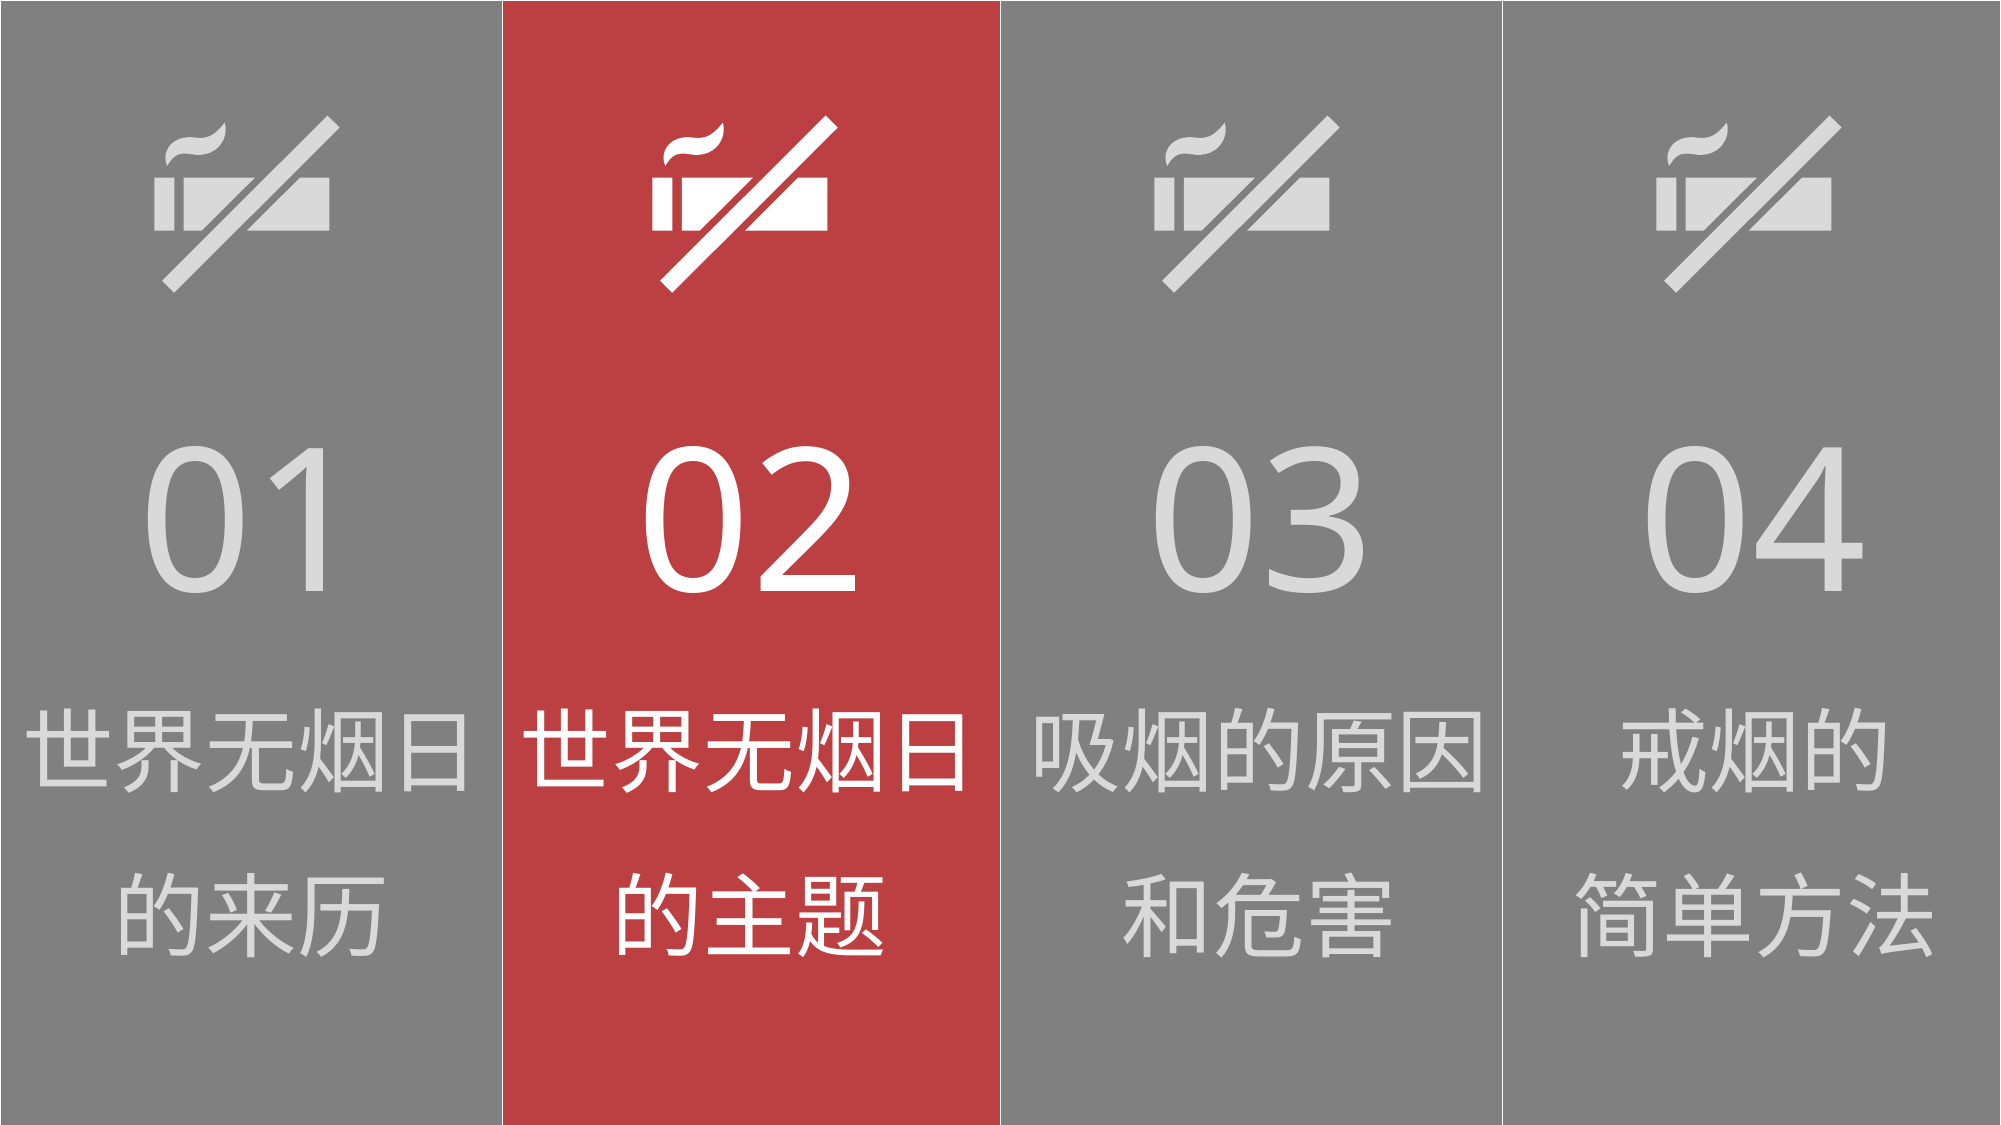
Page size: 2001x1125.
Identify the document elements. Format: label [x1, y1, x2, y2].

text_box [0, 0, 2000, 1125]
